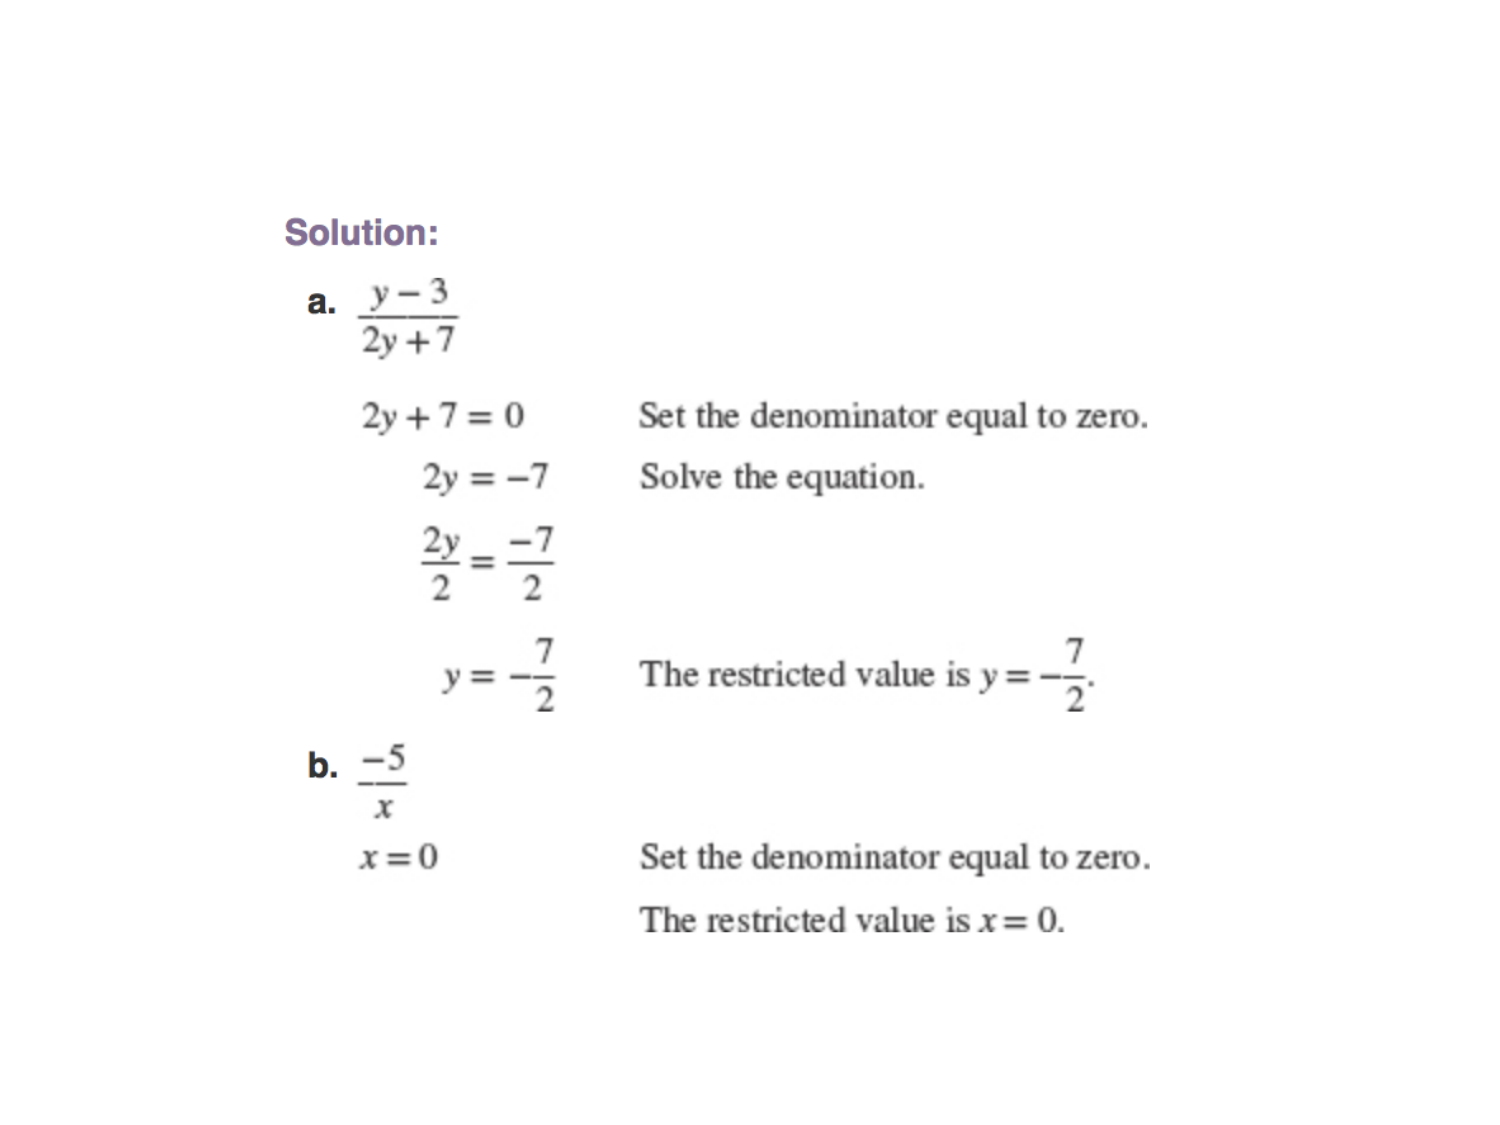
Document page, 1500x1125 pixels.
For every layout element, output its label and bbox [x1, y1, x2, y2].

list [43, 202, 1395, 946]
